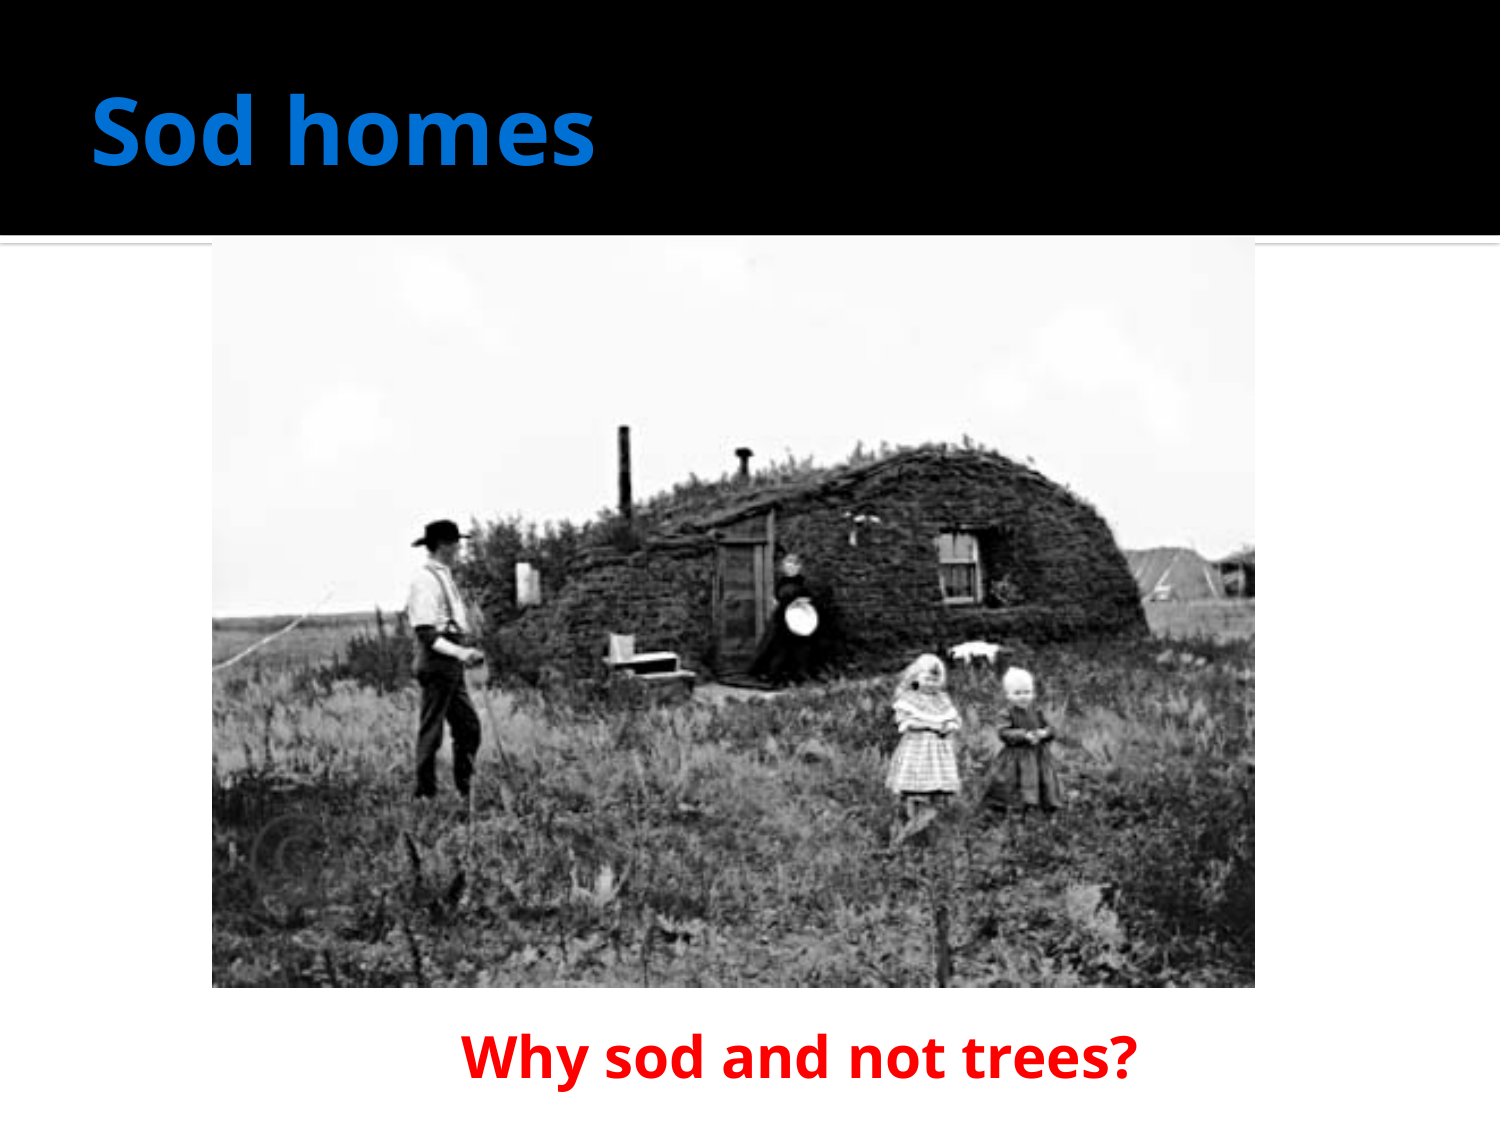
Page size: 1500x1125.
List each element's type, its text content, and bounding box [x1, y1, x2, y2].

title Sod homes [75, 25, 1425, 231]
text_box Why sod and not trees? [162, 1012, 1438, 1098]
picture [212, 237, 1255, 988]
